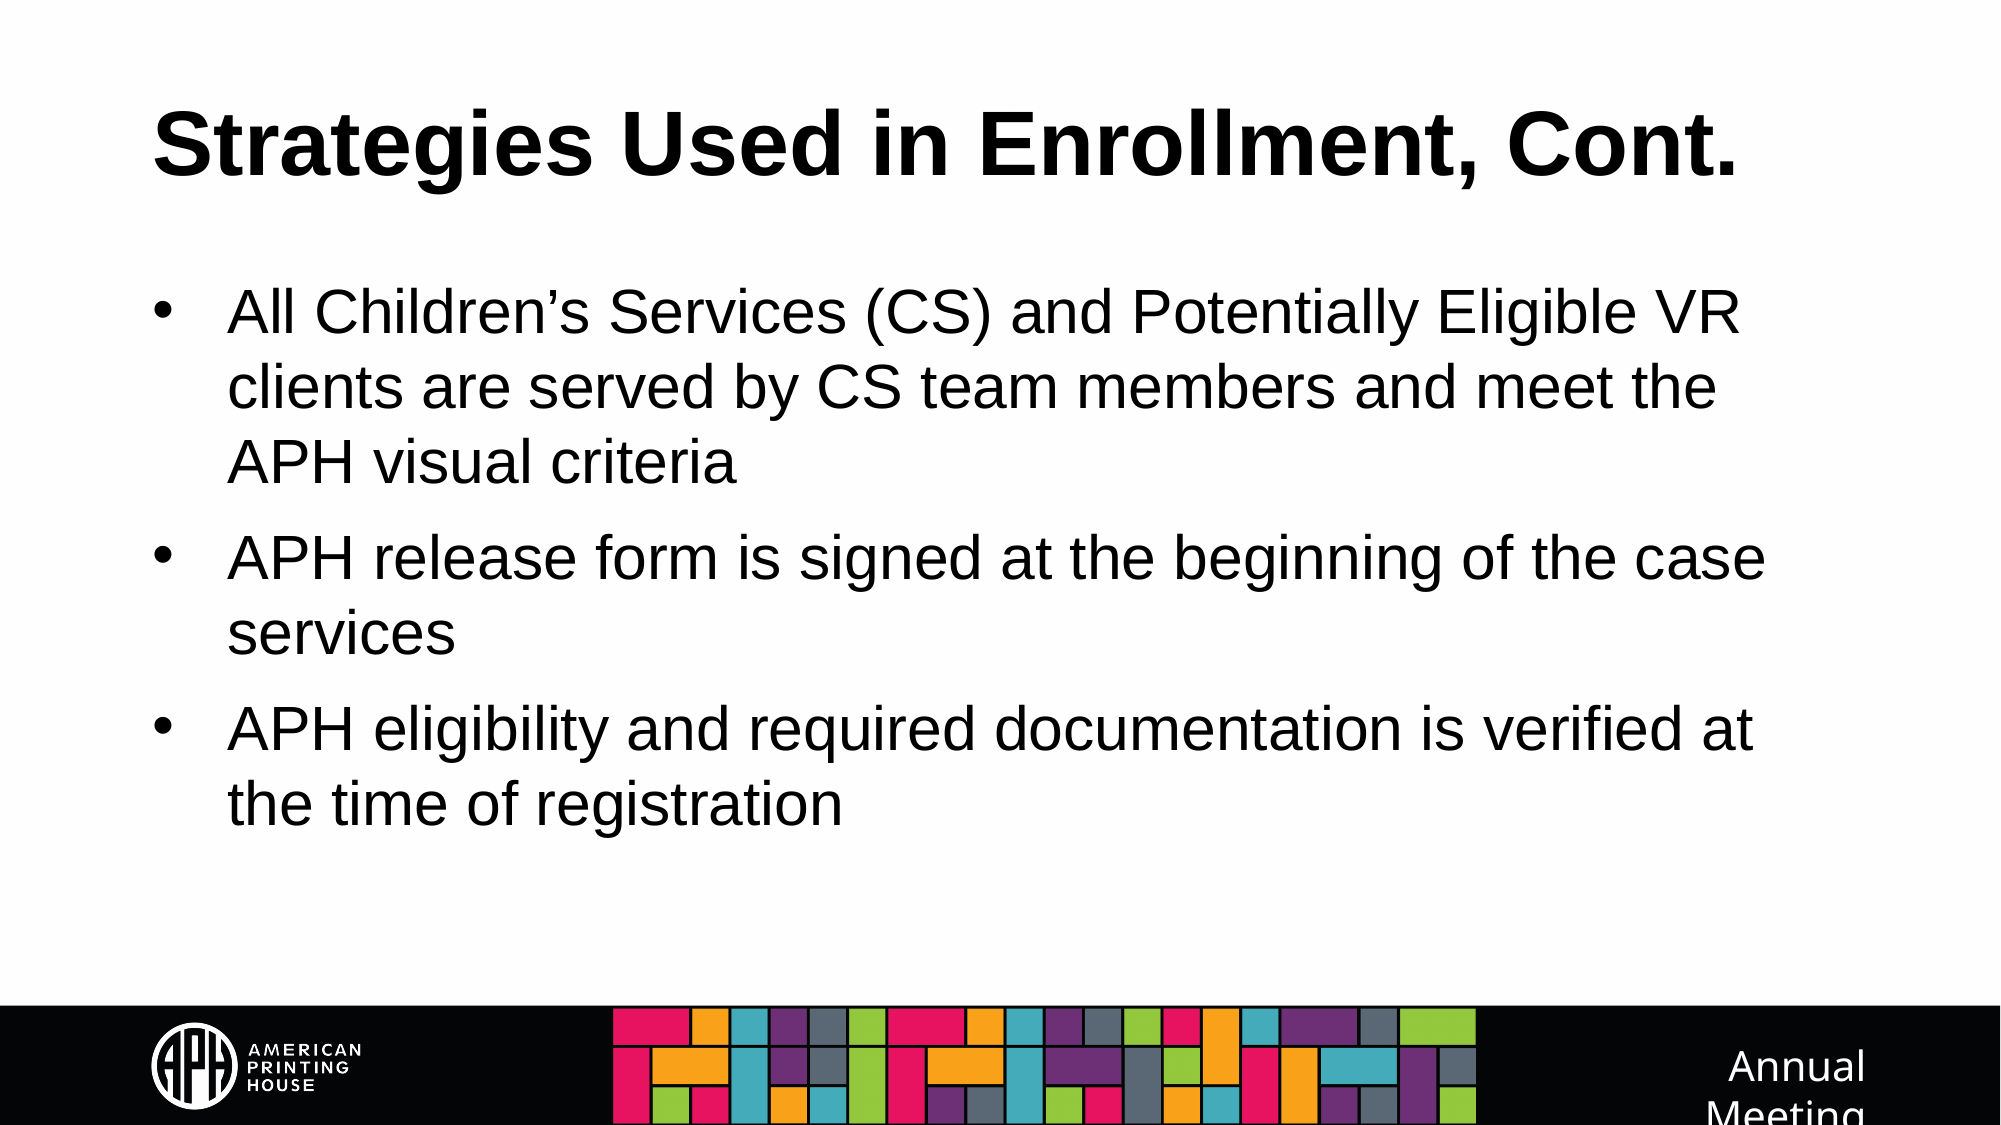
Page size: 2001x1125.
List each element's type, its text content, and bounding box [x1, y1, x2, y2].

picture [1771, 1111, 1783, 1118]
picture [1846, 1111, 1858, 1125]
picture [1727, 1107, 1734, 1125]
picture [1748, 1111, 1760, 1118]
picture [0, 0, 2001, 1125]
picture [1711, 1105, 1719, 1125]
picture [1821, 1111, 1833, 1125]
list All Children’s Services (CS) and Potentially Eligible VR clients are served by CS team members and meet the APH visual criteria APH release form is signed at the beginning of the case services APH eligibility and required documentation is verified at the time of registration [137, 263, 1863, 909]
title Strategies Used in Enrollment, Cont. [137, 59, 1863, 232]
